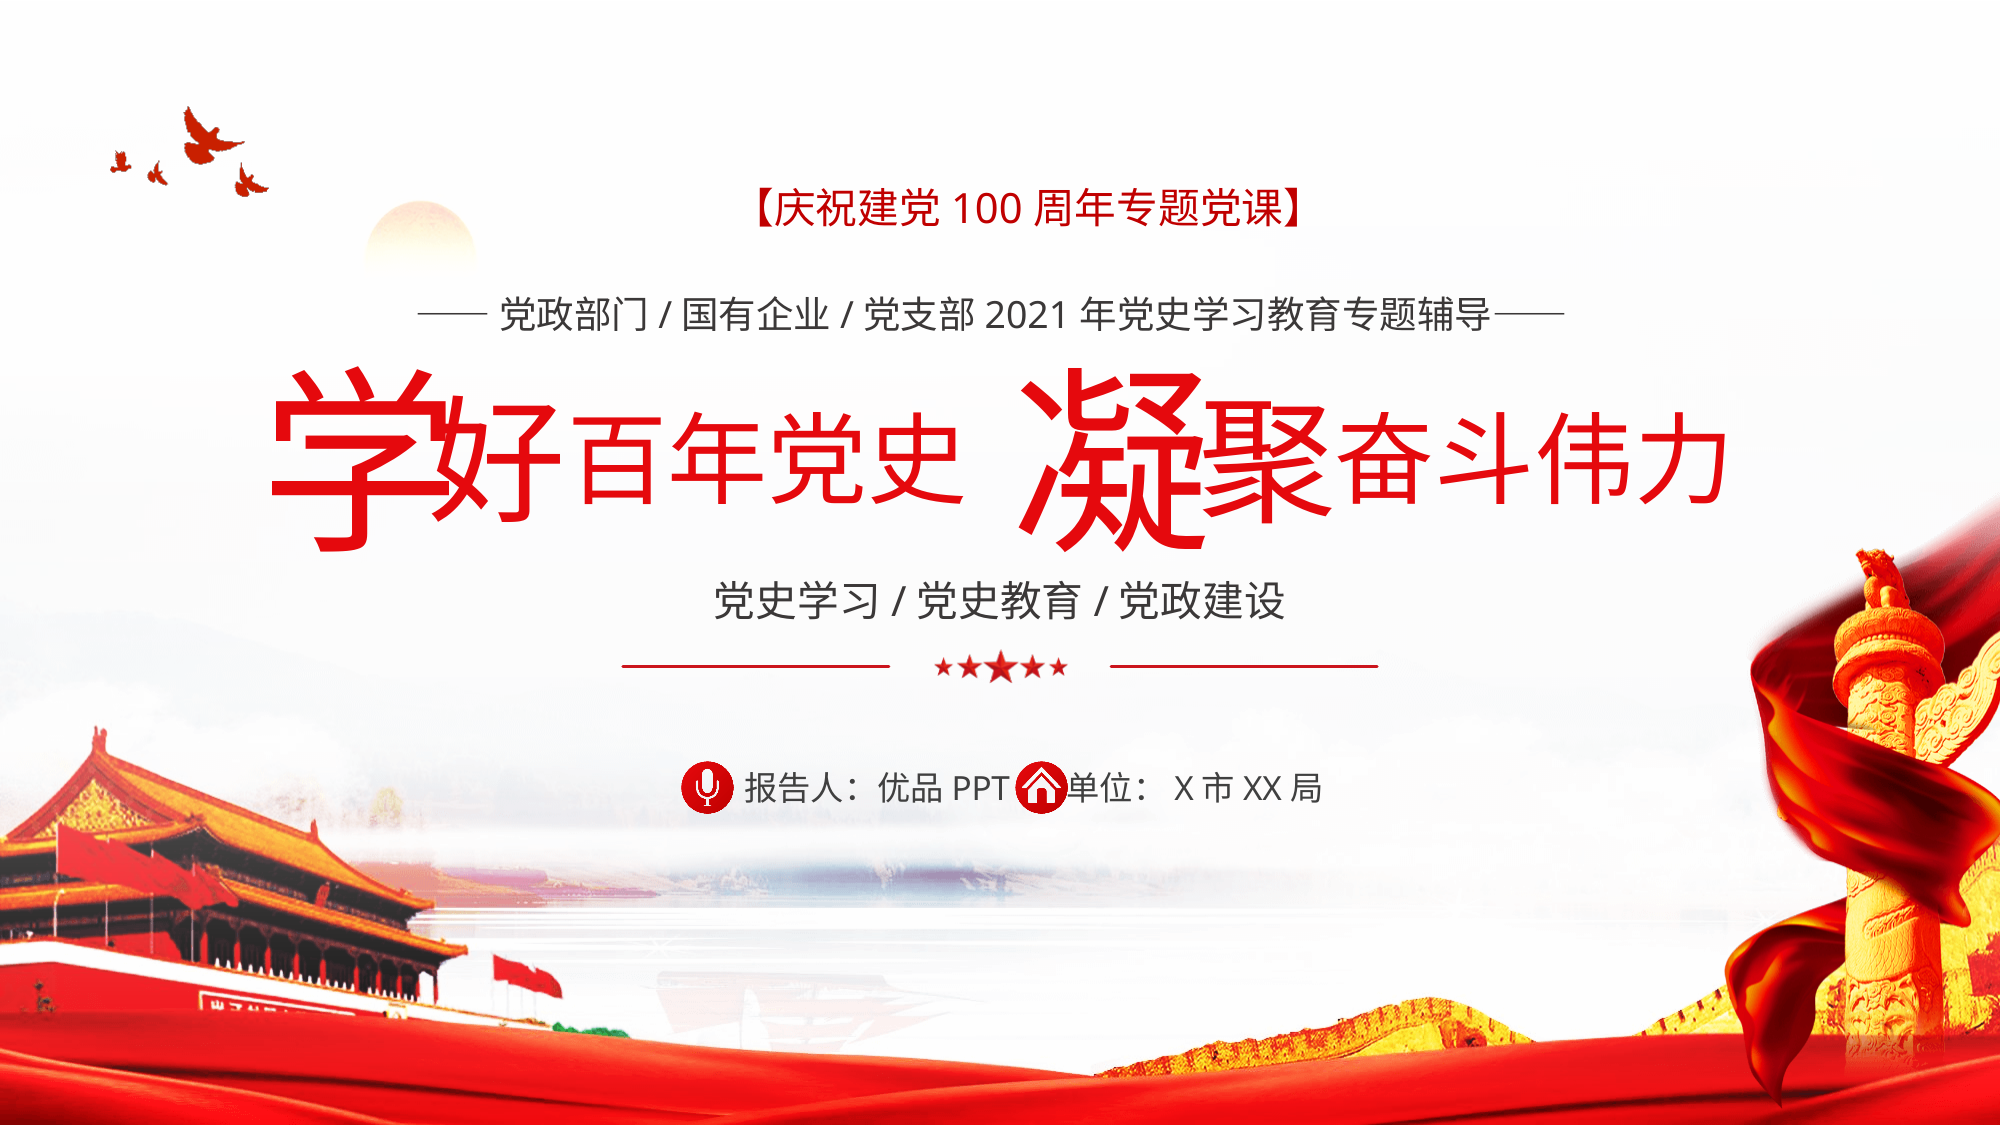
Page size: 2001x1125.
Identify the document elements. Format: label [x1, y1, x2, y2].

text_box [622, 649, 1378, 685]
text_box [681, 761, 1322, 814]
picture [0, 0, 2000, 1125]
